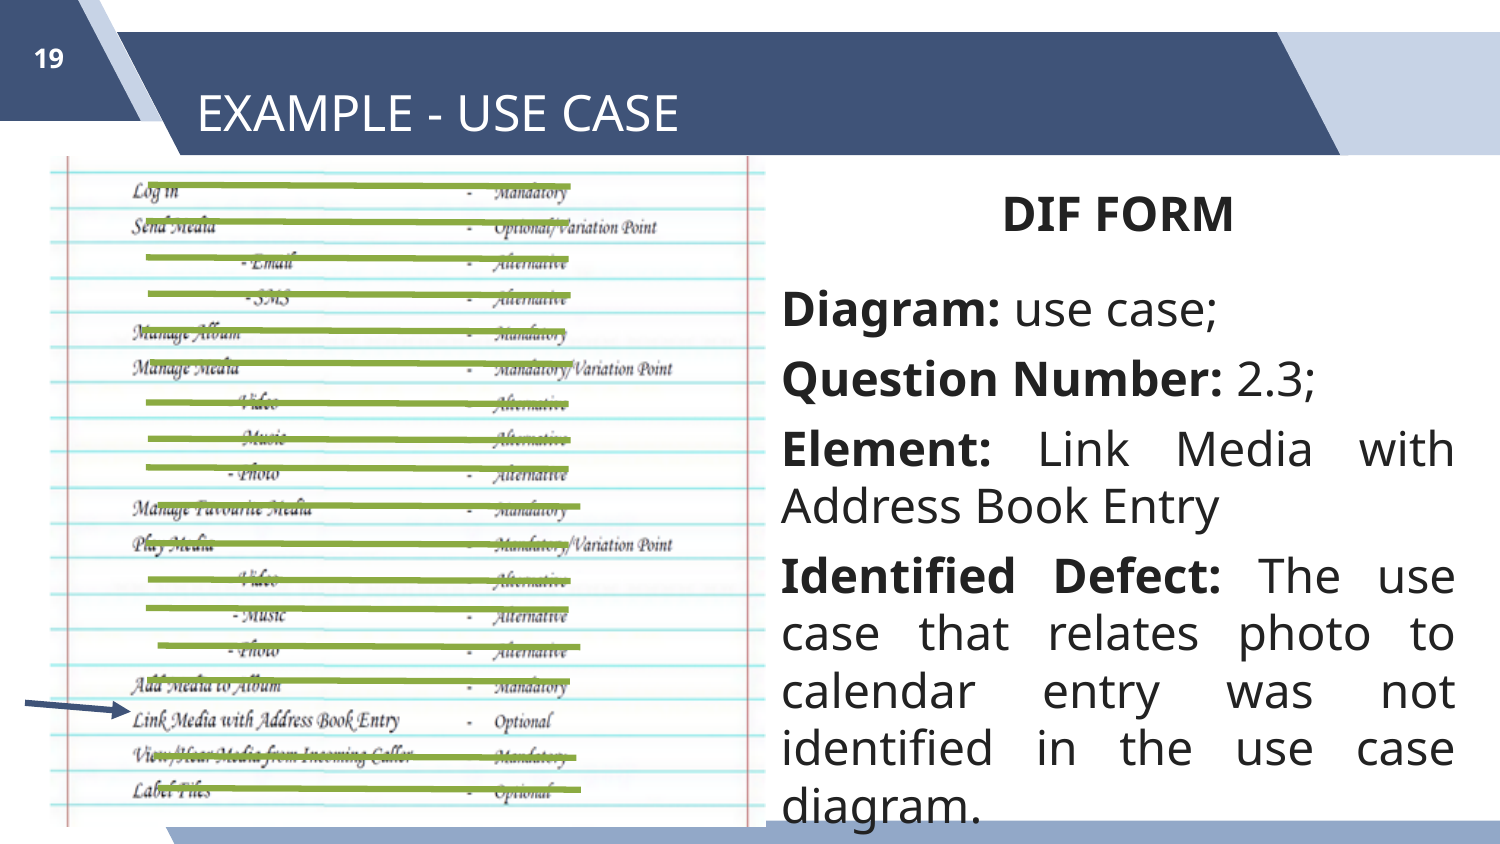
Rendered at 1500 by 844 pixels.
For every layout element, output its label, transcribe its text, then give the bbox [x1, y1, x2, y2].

list DIF FORM Diagram: use case; Question Number: 2.3; Element: Link Media with Address Book Entry Identified Defect: The use case that relates photo to calendar entry was not identified in the use case diagram. . [770, 168, 1472, 749]
picture [48, 156, 766, 827]
title EXAMPLE - USE CASE [181, 45, 1285, 169]
slide_number ‹#› [0, 0, 98, 121]
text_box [24, 702, 132, 712]
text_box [153, 755, 577, 759]
